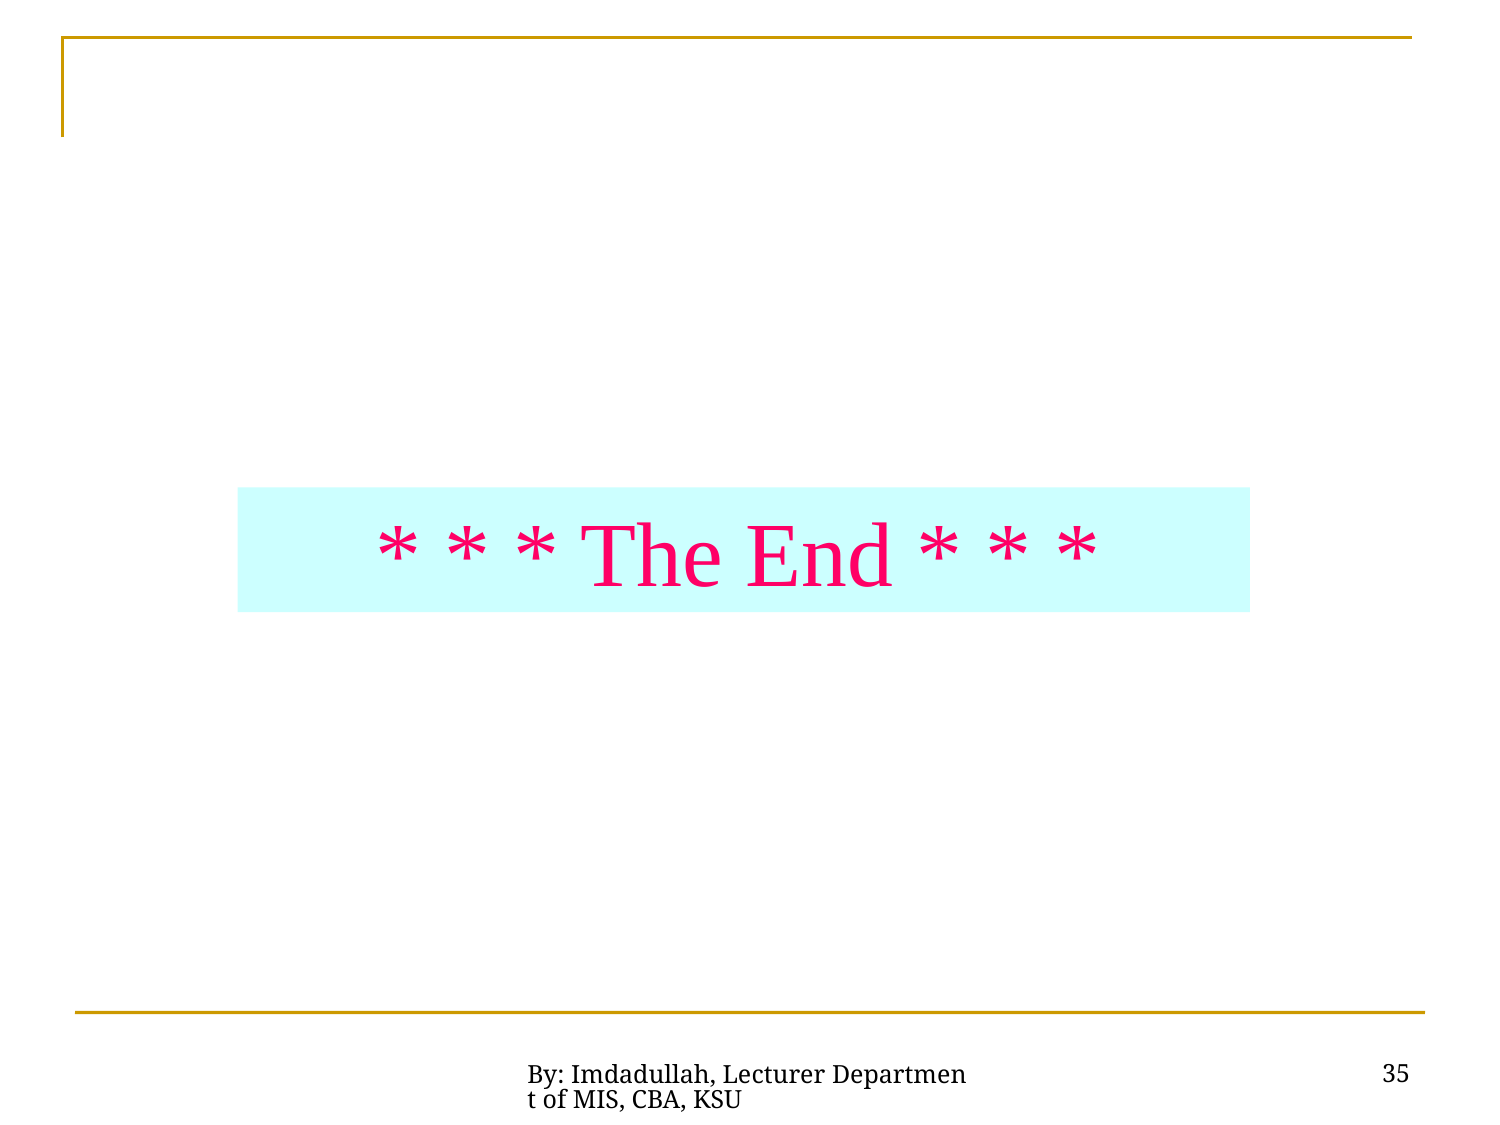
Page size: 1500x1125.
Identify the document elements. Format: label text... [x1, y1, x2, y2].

slide_number 35 [1074, 1024, 1425, 1100]
text_box * * * The End * * * [237, 487, 1250, 613]
footer By: Imdadullah, Lecturer Department of MIS, CBA, KSU [512, 1025, 988, 1100]
